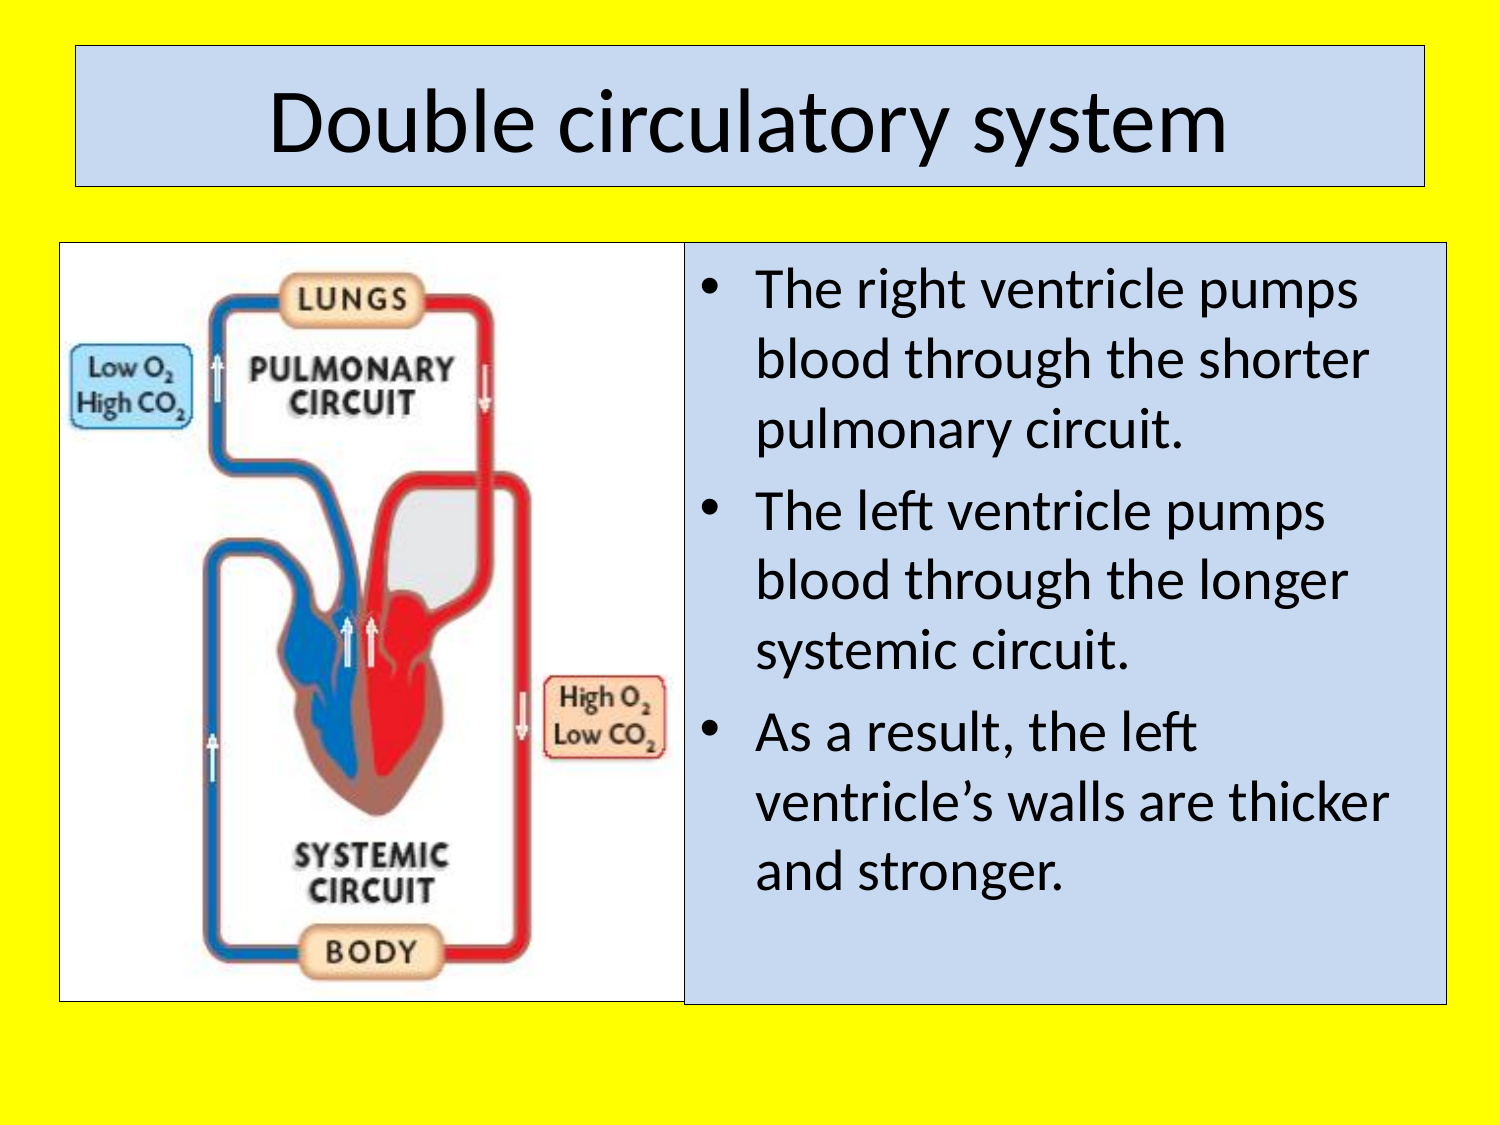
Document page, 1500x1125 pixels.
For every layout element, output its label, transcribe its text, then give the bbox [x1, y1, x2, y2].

title Double circulatory system [75, 45, 1425, 187]
picture [59, 242, 685, 1002]
list The right ventricle pumps blood through the shorter pulmonary circuit. The left ventricle pumps blood through the longer systemic circuit. As a result, the left ventricle’s walls are thicker and stronger. [685, 242, 1447, 1005]
